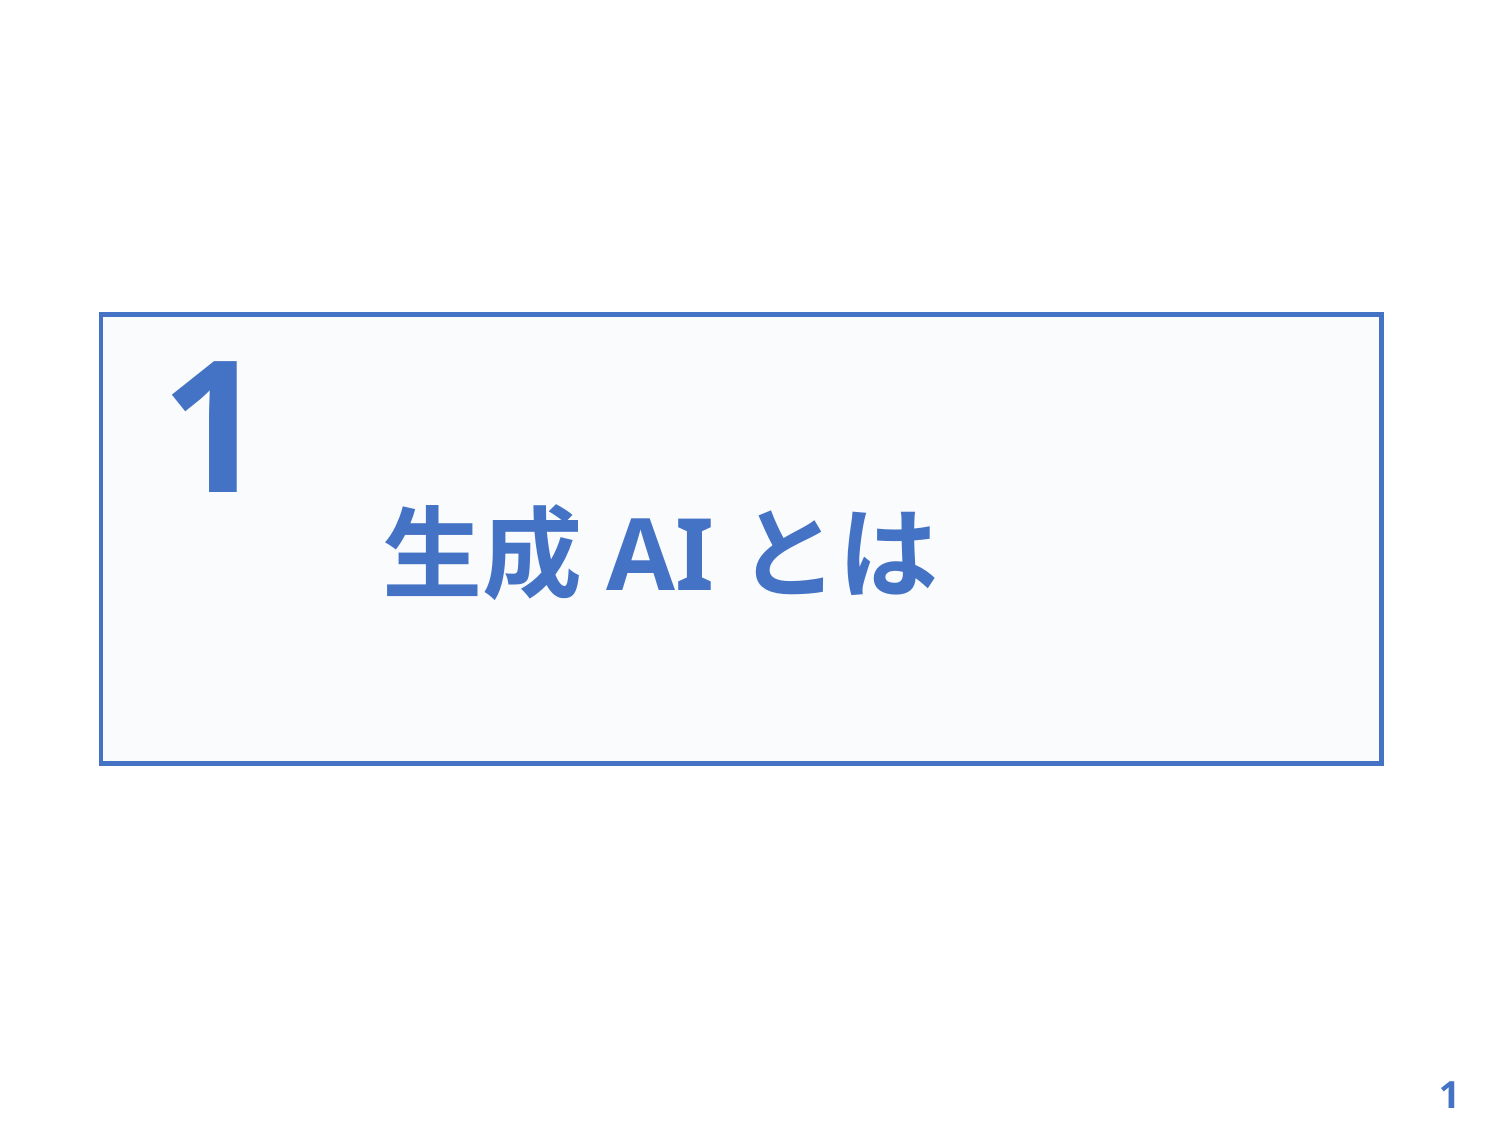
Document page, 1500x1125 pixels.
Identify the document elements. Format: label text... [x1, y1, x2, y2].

text_box 1 [86, 301, 342, 537]
text_box 1 [1399, 1063, 1500, 1123]
text_box 生成AIとは [367, 379, 1375, 699]
